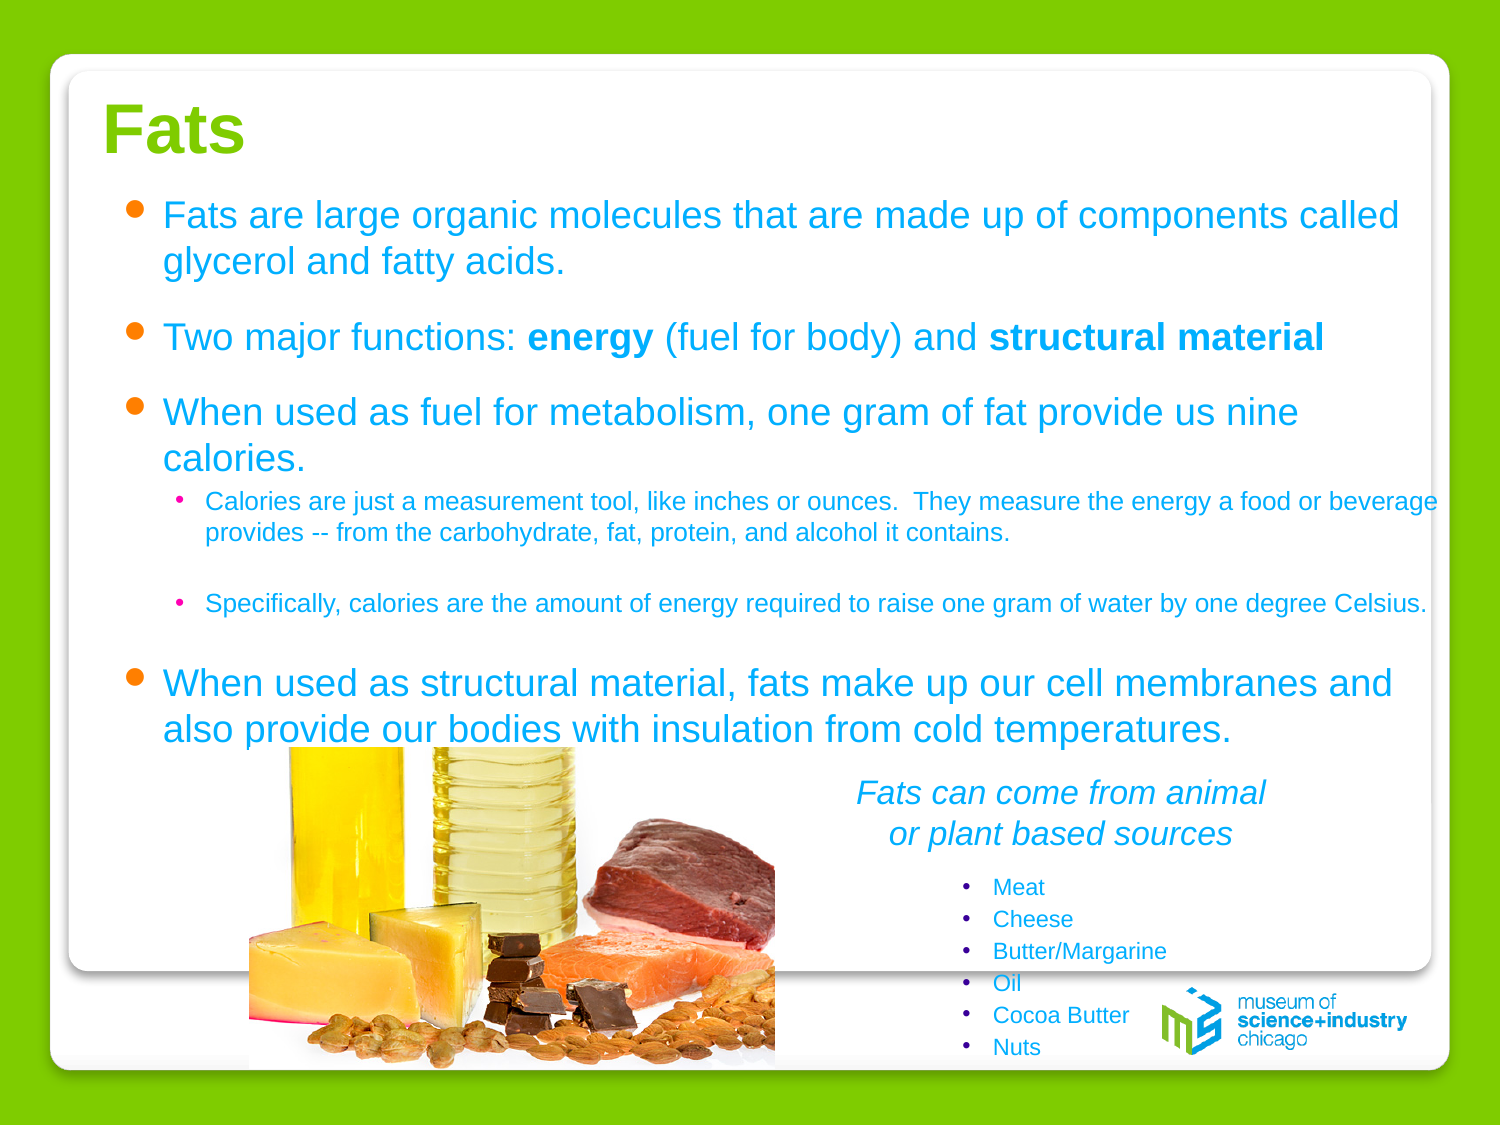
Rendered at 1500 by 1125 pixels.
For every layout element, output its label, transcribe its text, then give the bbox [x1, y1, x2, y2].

picture [249, 747, 776, 1069]
list Fats can come from animal or plant based sources Meat Cheese Butter/Margarine Oil Cocoa Butter Nuts [782, 755, 1300, 1069]
picture [1300, 987, 1407, 1055]
list Fats are large organic molecules that are made up of components called glycerol and fatty acids. Two major functions: energy (fuel for body) and structural material When used as fuel for metabolism, one gram of fat provide us nine calories. Calories are just a measurement tool, like inches or ounces. They measure the energy a food or beverage provides -- from the carbohydrate, fat, protein, and alcohol it contains. Specifically, calories are the amount of energy required to raise one gram of water by one degree Celsius. When used as structural material, fats make up our cell membranes and also provide our bodies with insulation from cold temperatures. [93, 174, 1457, 775]
title Fats [87, 75, 1430, 175]
